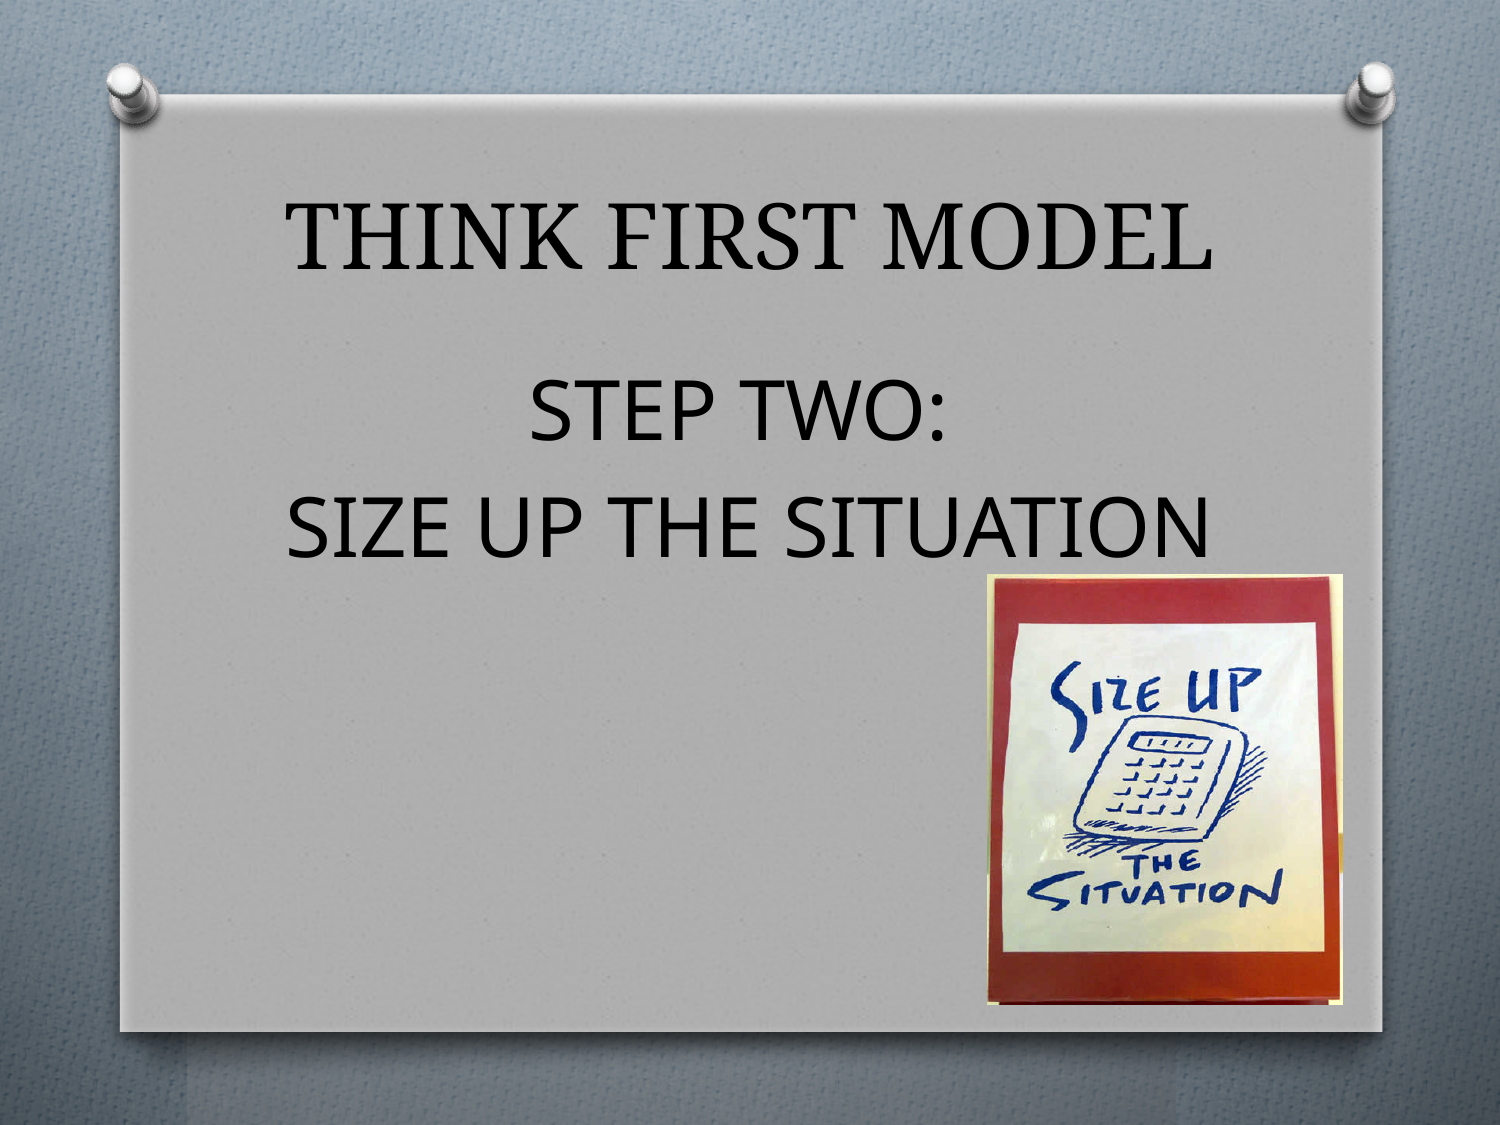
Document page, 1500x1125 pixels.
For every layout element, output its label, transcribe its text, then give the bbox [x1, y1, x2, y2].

title THINK FIRST MODEL [179, 134, 1323, 332]
picture [75, 29, 198, 153]
picture [987, 574, 1344, 1005]
list STEP TWO: SIZE UP THE SITUATION [241, 350, 1259, 942]
picture [1317, 35, 1439, 156]
